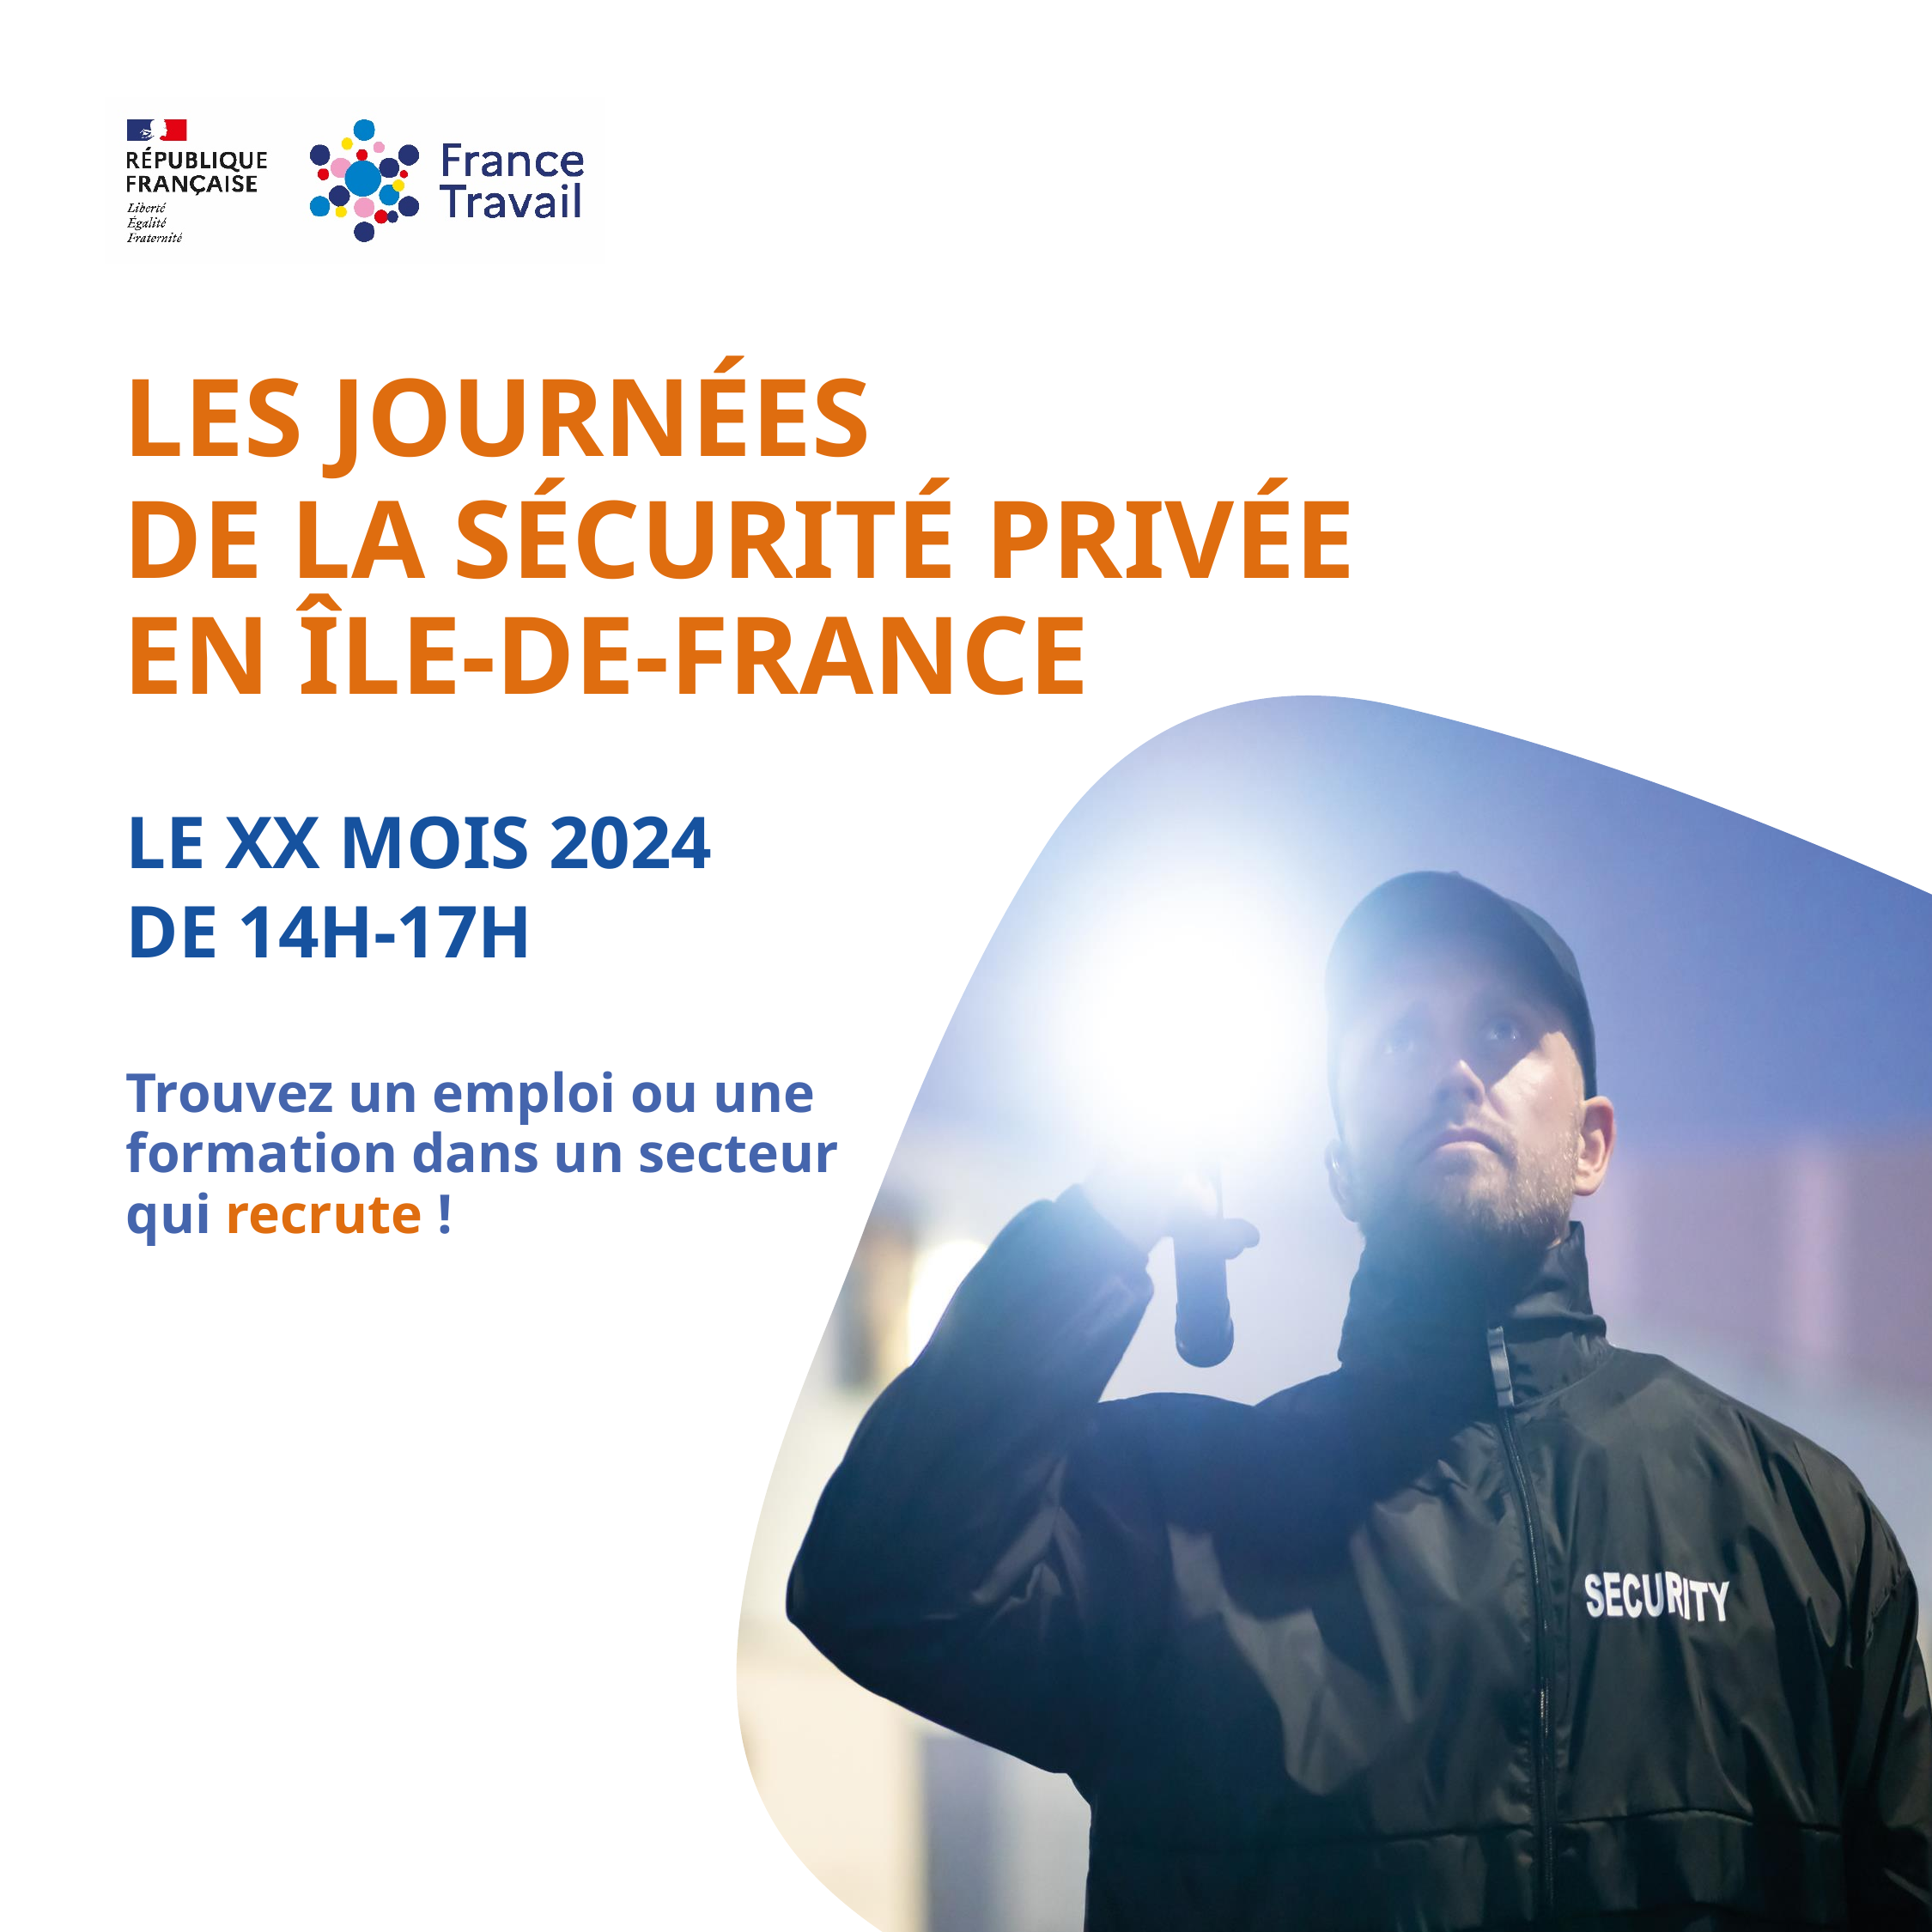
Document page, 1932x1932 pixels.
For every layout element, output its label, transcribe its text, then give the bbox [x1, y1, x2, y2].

text_box Trouvez un emploi ou une formation dans un secteur qui recrute ! [113, 1055, 894, 1251]
text_box Le xx mois 2024 De 14h-17h [113, 787, 975, 979]
picture [105, 97, 605, 264]
text_box [736, 723, 1932, 1932]
text_box Les journées De la sécurité privée en Île-de-france [110, 355, 1756, 723]
